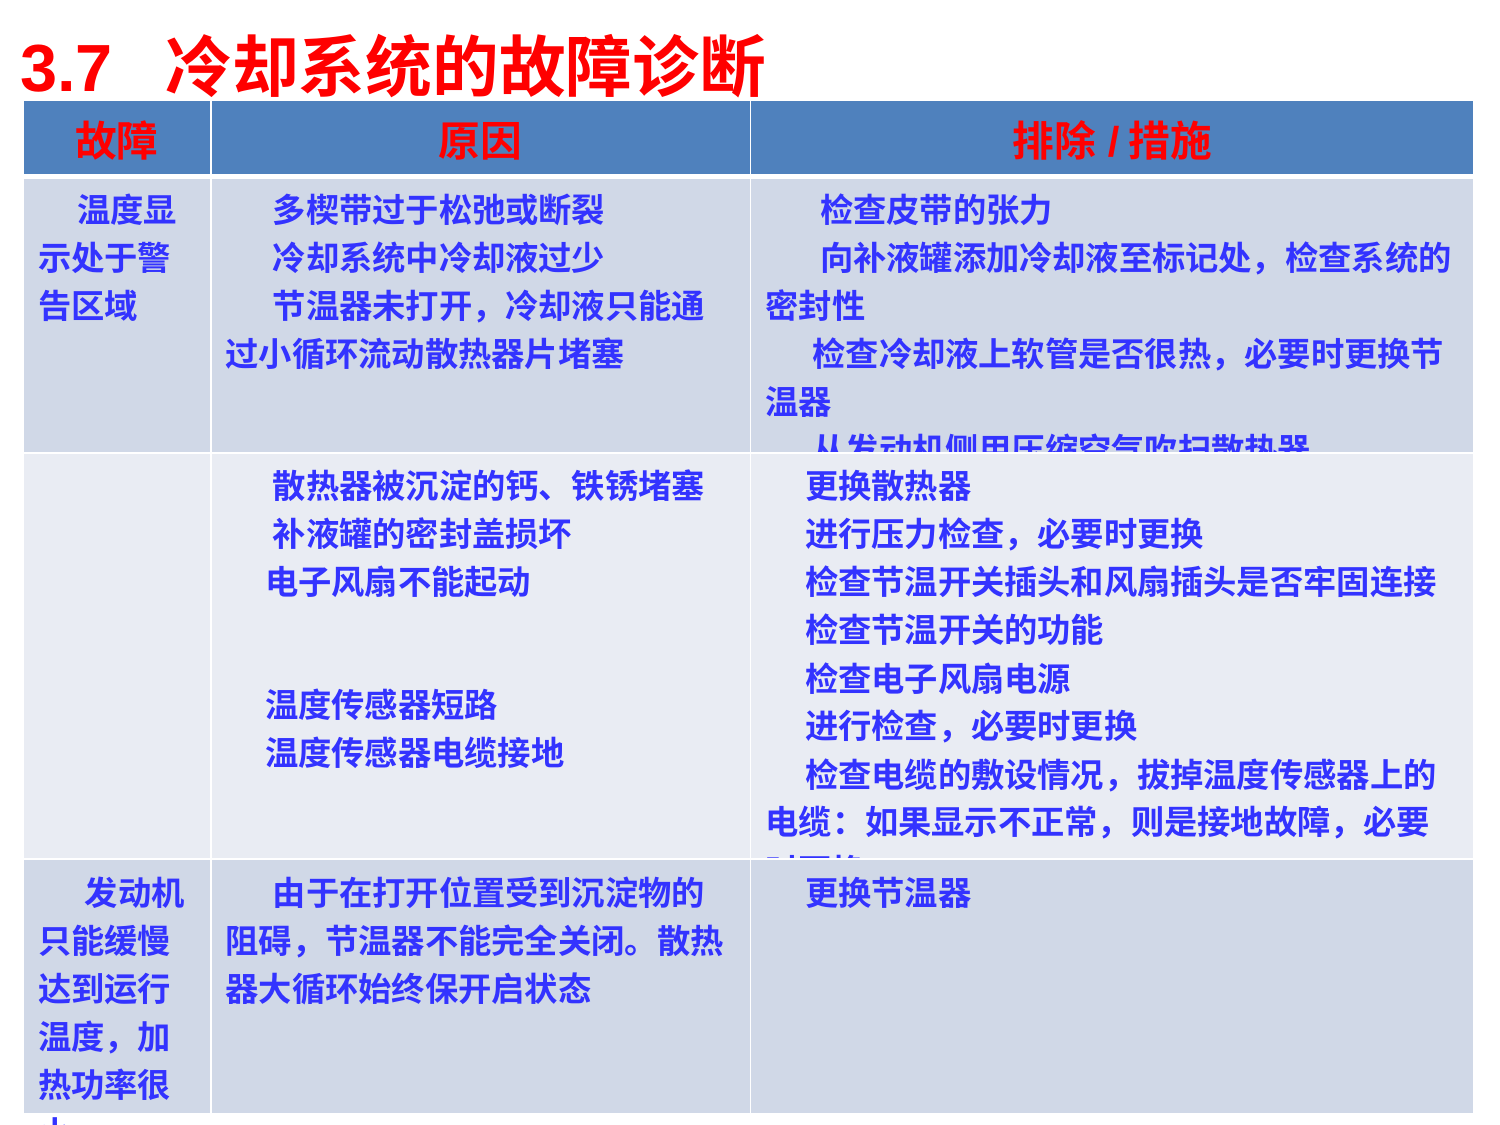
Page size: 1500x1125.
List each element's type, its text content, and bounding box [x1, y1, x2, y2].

table_cell 更换散热器 进行压力检查，必要时更换 检查节温开关插头和风扇插头是否牢固连接 检查节温开关的功能 检查电子风扇电源 进行检查，必要时更换 检查电缆的敷设情况，拔掉温度传感器上的电缆：如果显示不正常，则是接地故障，必要时更换 [751, 454, 1473, 858]
table_header 故障 [24, 101, 210, 174]
table_cell 更换节温器 [751, 860, 1473, 1113]
table_cell 多楔带过于松弛或断裂 冷却系统中冷却液过少 节温器未打开，冷却液只能通过小循环流动散热器片堵塞 [212, 179, 750, 452]
table_cell 检查皮带的张力 向补液罐添加冷却液至标记处，检查系统的密封性 检查冷却液上软管是否很热，必要时更换节温器 从发动机侧用压缩空气吹扫散热器 [751, 179, 1473, 452]
table_cell 温度显示处于警告区域 [24, 179, 210, 452]
table_cell [24, 454, 210, 858]
table_cell 发动机只能缓慢达到运行温度，加热功率很小 [24, 860, 210, 1113]
table_header 排除/措施 [751, 101, 1473, 174]
table_header 原因 [212, 101, 750, 174]
text_box 3.7 冷却系统的故障诊断 [5, 17, 797, 113]
table_cell 散热器被沉淀的钙、铁锈堵塞 补液罐的密封盖损坏 电子风扇不能起动 温度传感器短路 温度传感器电缆接地 [212, 454, 750, 858]
table_cell 由于在打开位置受到沉淀物的阻碍，节温器不能完全关闭。散热器大循环始终保开启状态 [212, 860, 750, 1113]
